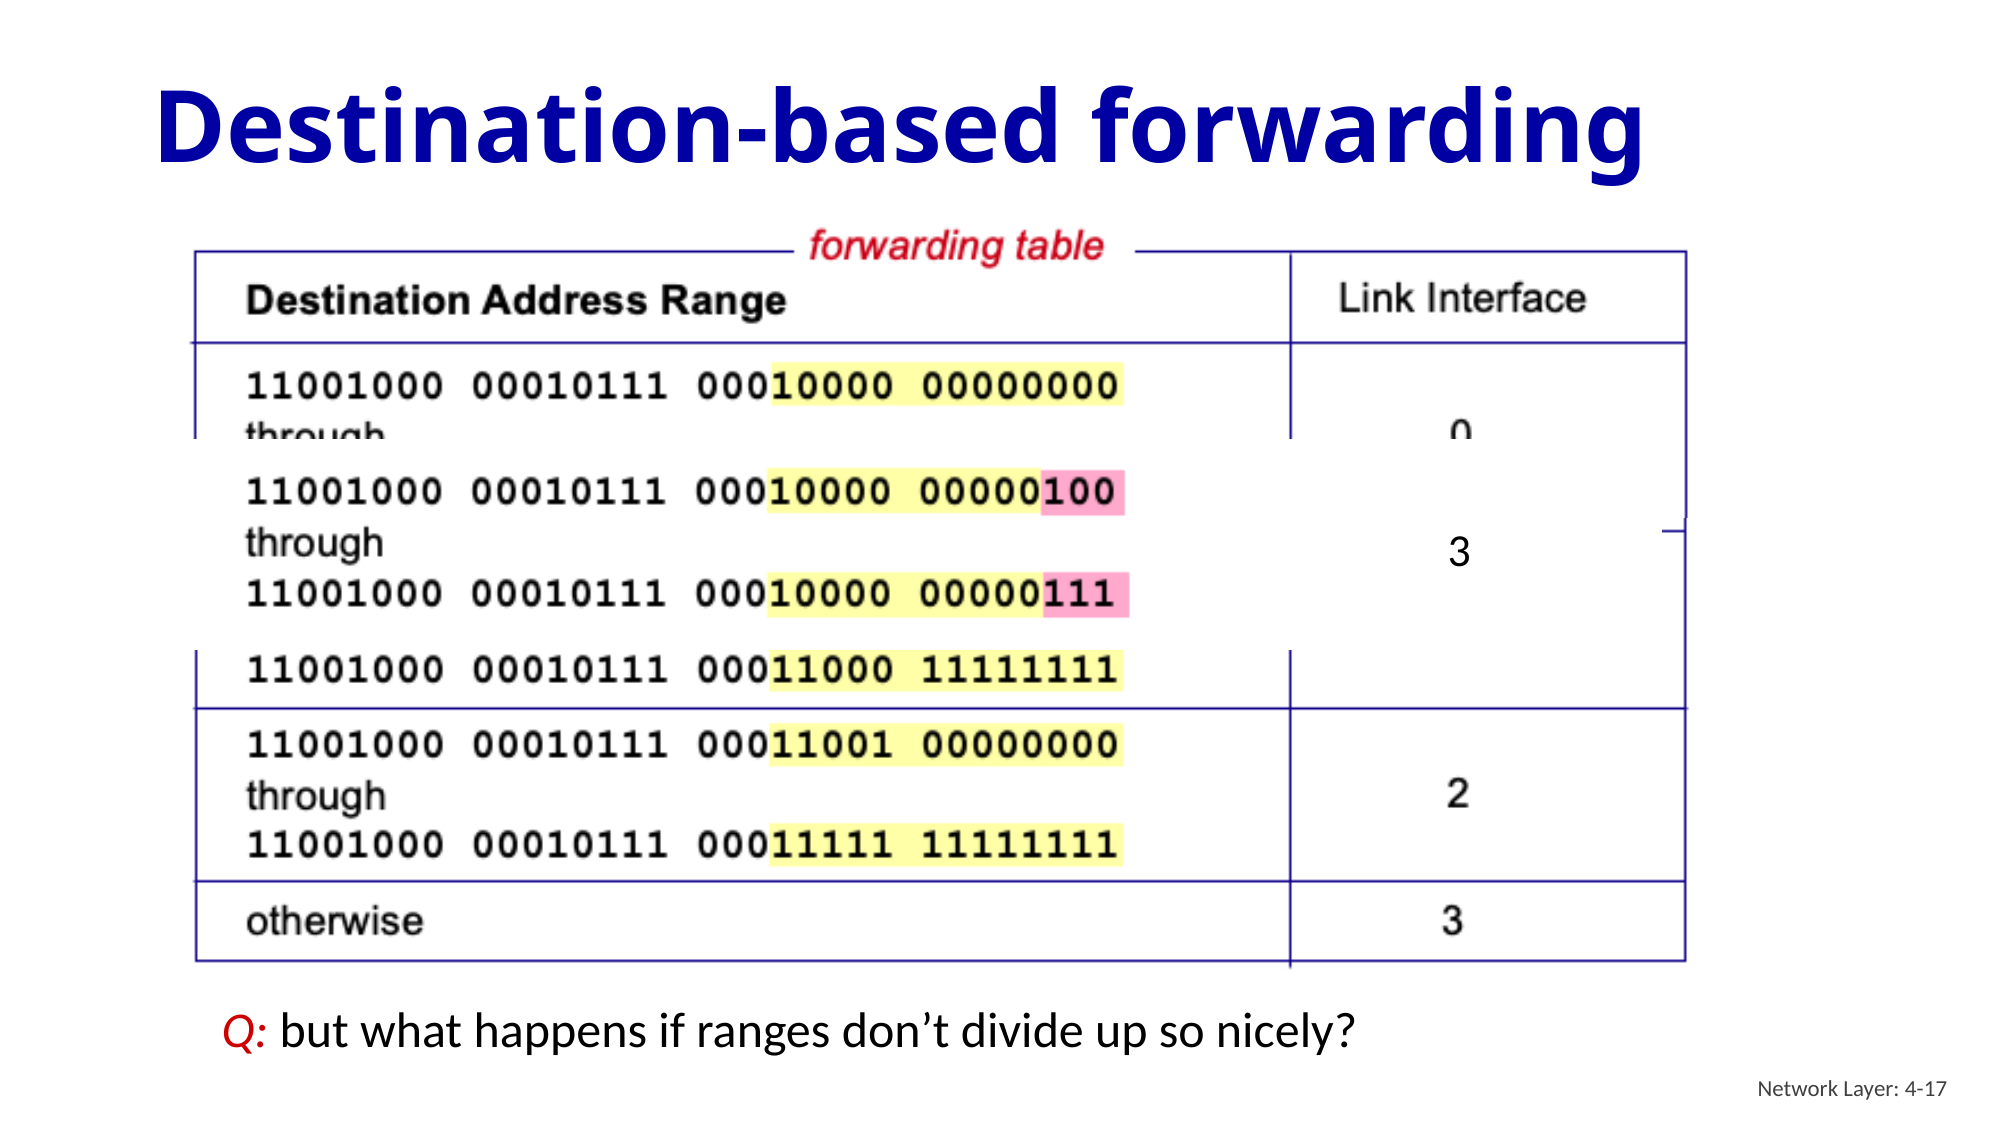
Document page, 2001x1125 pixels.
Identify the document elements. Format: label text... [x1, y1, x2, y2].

text_box Q: but what happens if ranges don’t divide up so nicely? [206, 989, 1384, 1065]
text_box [147, 181, 1739, 518]
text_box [170, 439, 1663, 650]
title Destination-based forwarding [137, 56, 1863, 204]
slide_number Network Layer: 4-17 [1512, 1056, 1963, 1117]
picture [173, 518, 1712, 974]
